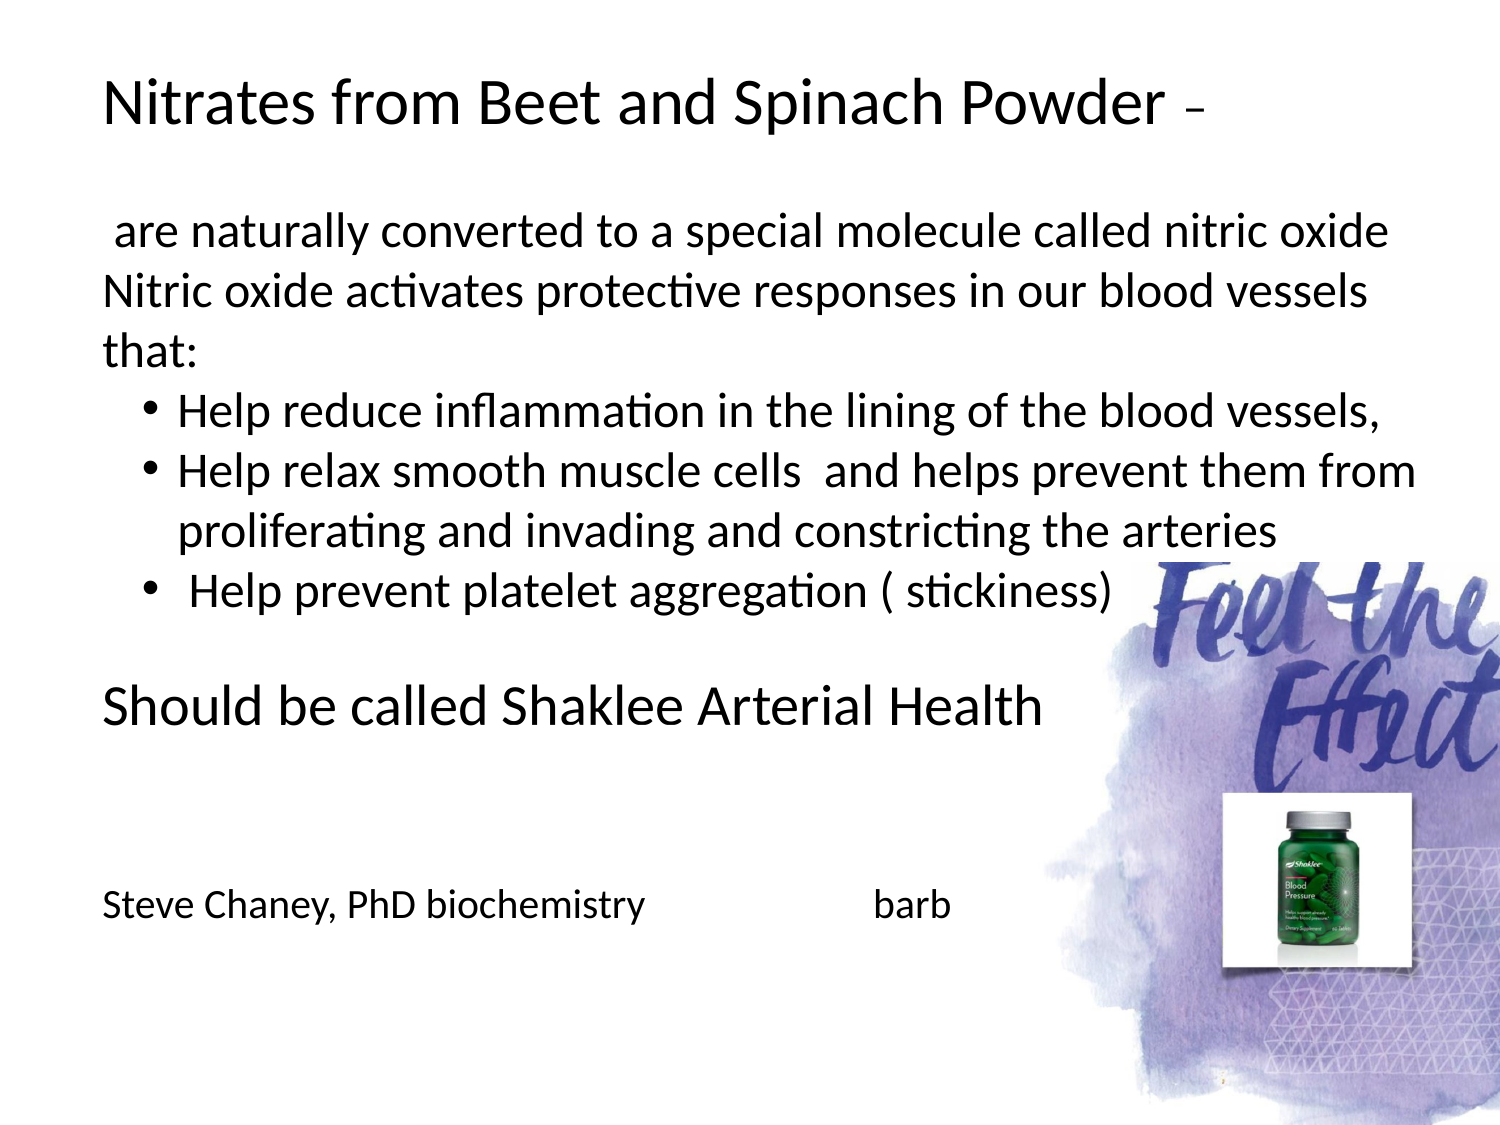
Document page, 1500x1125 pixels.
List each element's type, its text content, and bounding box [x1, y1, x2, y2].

text_box Nitrates from Beet and Spinach Powder – are naturally converted to a special molecule called nitric oxide Nitric oxide activates protective responses in our blood vessels that: Help reduce inflammation in the lining of the blood vessels, Help relax smooth muscle cells and helps prevent them from proliferating and invading and constricting the arteries Help prevent platelet aggregation ( stickiness) Should be called Shaklee Arterial Health Steve Chaney, PhD biochemistry barb [87, 50, 1463, 1125]
picture [412, 562, 1500, 1125]
